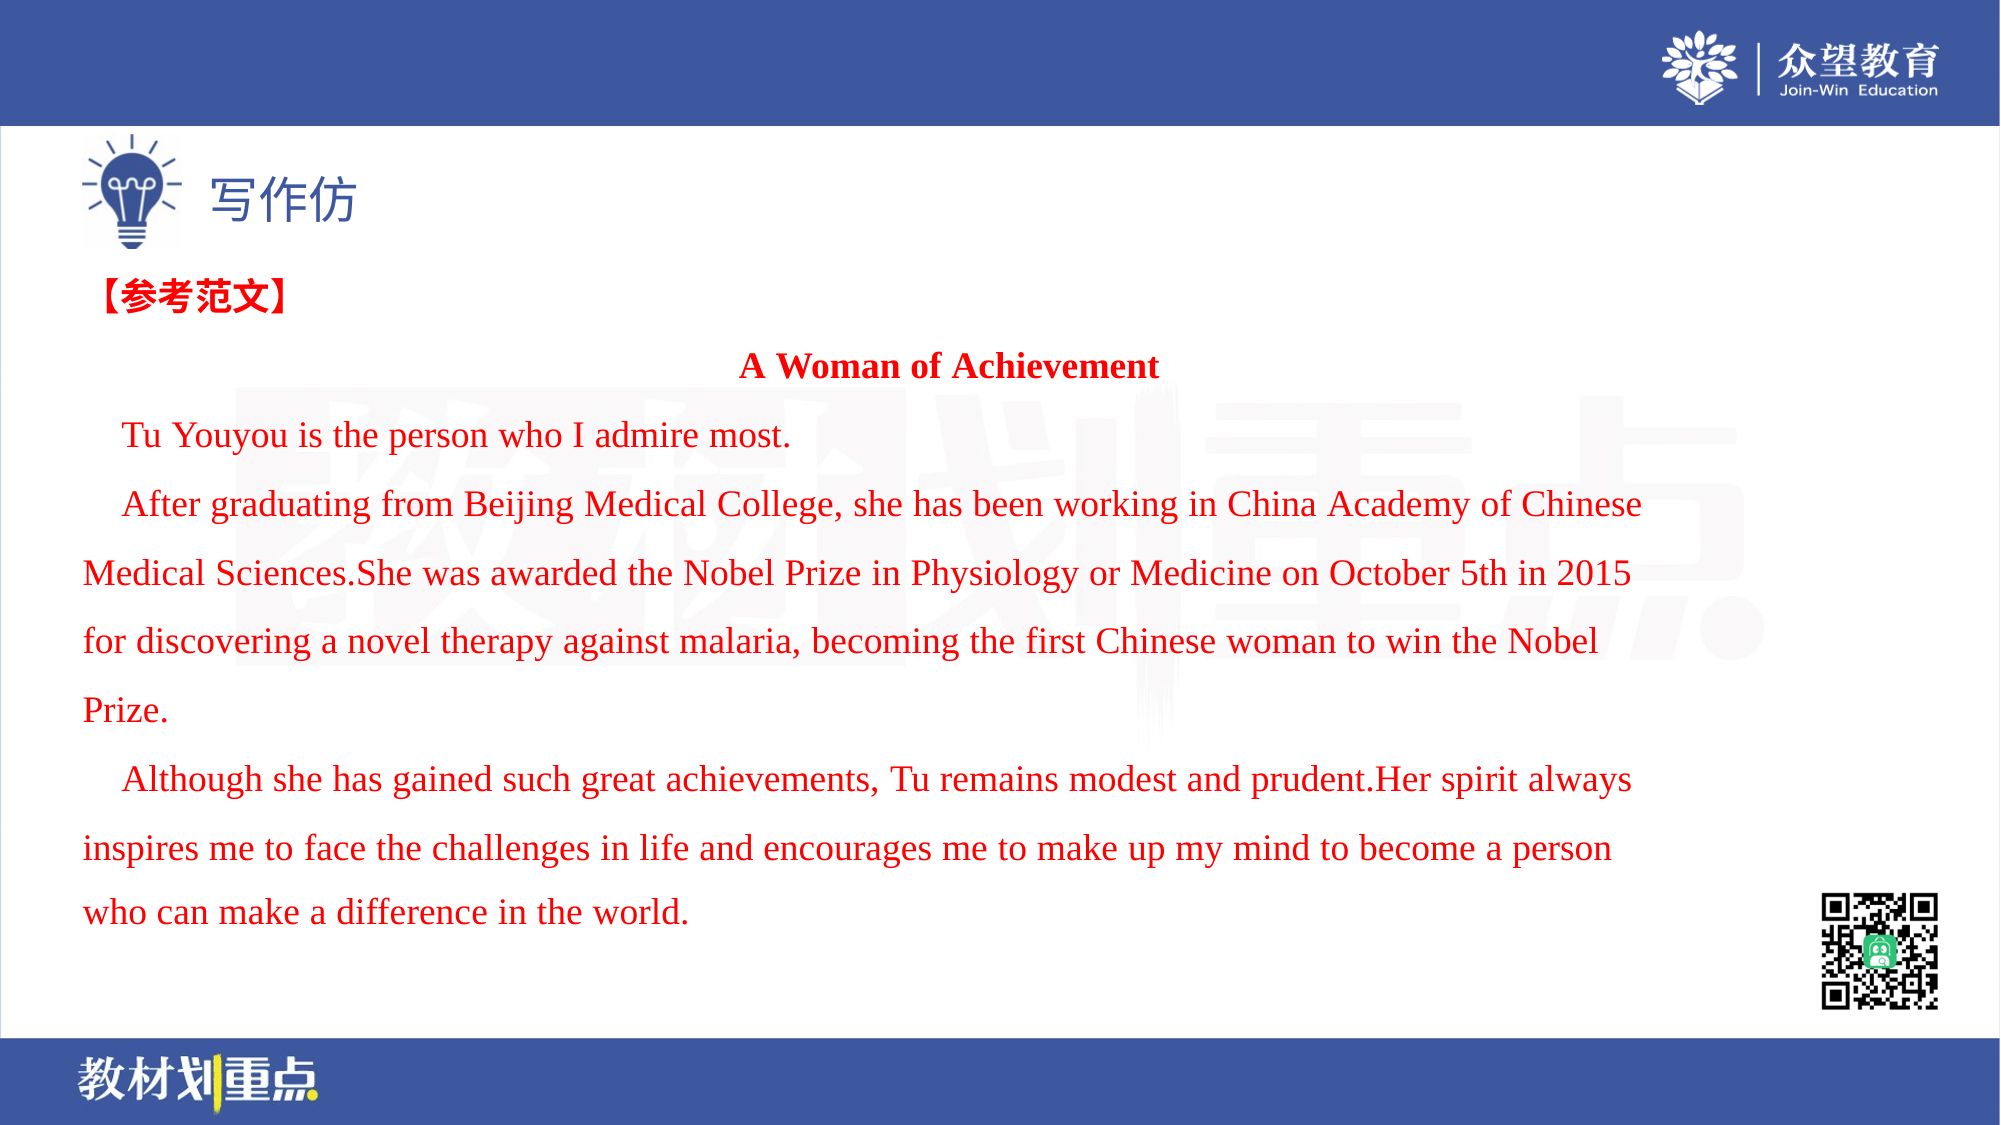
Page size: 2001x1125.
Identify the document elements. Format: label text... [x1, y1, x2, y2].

text_box 【参考范文】 A Woman of Achievement Tu Youyou is the person who I admire most. After graduating from Beijing Medical College, she has been working in China Academy of Chinese Medical Sciences.She was awarded the Nobel Prize in Physiology or Medicine on October 5th in 2015 for discovering a novel therapy against malaria, becoming the first Chinese woman to win the Nobel Prize. Although she has gained such great achievements, Tu remains modest and prudent.Her spirit always inspires me to face the challenges in life and encourages me to make up my mind to become a person who can make a difference in the world. [82, 248, 1817, 926]
picture [0, 0, 2000, 1125]
